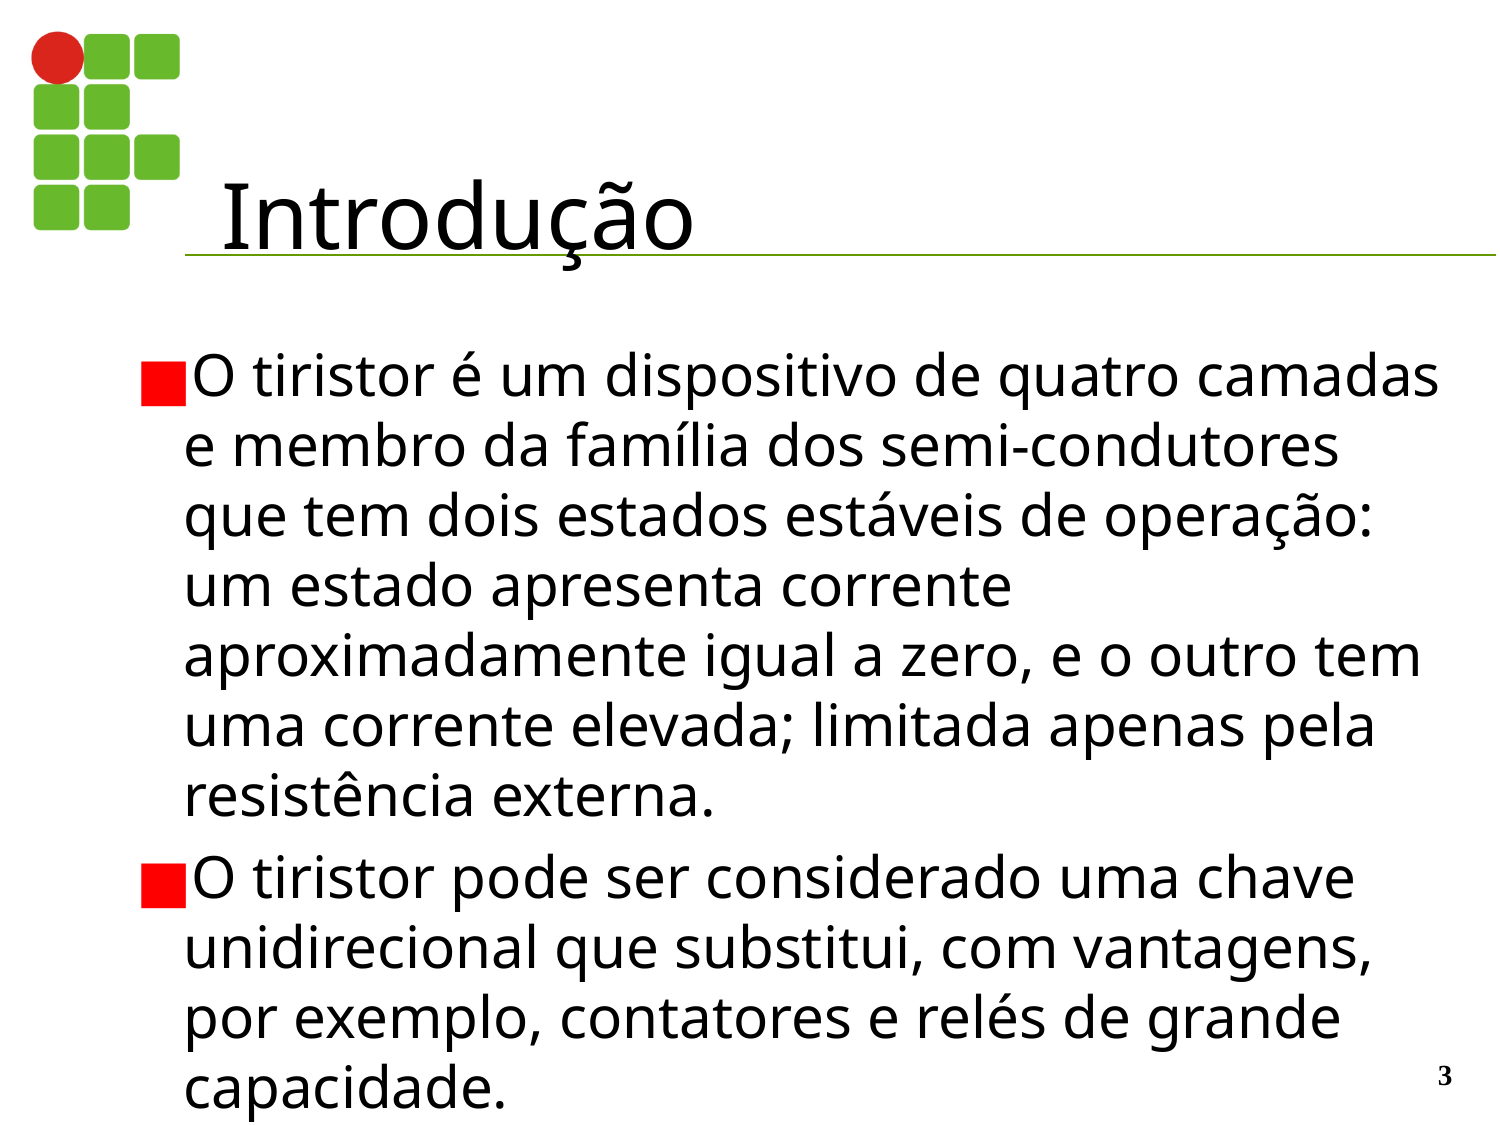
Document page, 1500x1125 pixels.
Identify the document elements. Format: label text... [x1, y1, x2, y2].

list O tiristor é um dispositivo de quatro camadas e membro da família dos semi-condutores que tem dois estados estáveis de operação: um estado apresenta corrente aproximadamente igual a zero, e o outro tem uma corrente elevada; limitada apenas pela resistência externa. O tiristor pode ser considerado uma chave unidirecional que substitui, com vantagens, por exemplo, contatores e relés de grande capacidade. [46, 331, 1469, 1032]
title Introdução [206, 35, 1468, 275]
picture [29, 30, 182, 232]
text_box ‹#› [1155, 1032, 1468, 1100]
